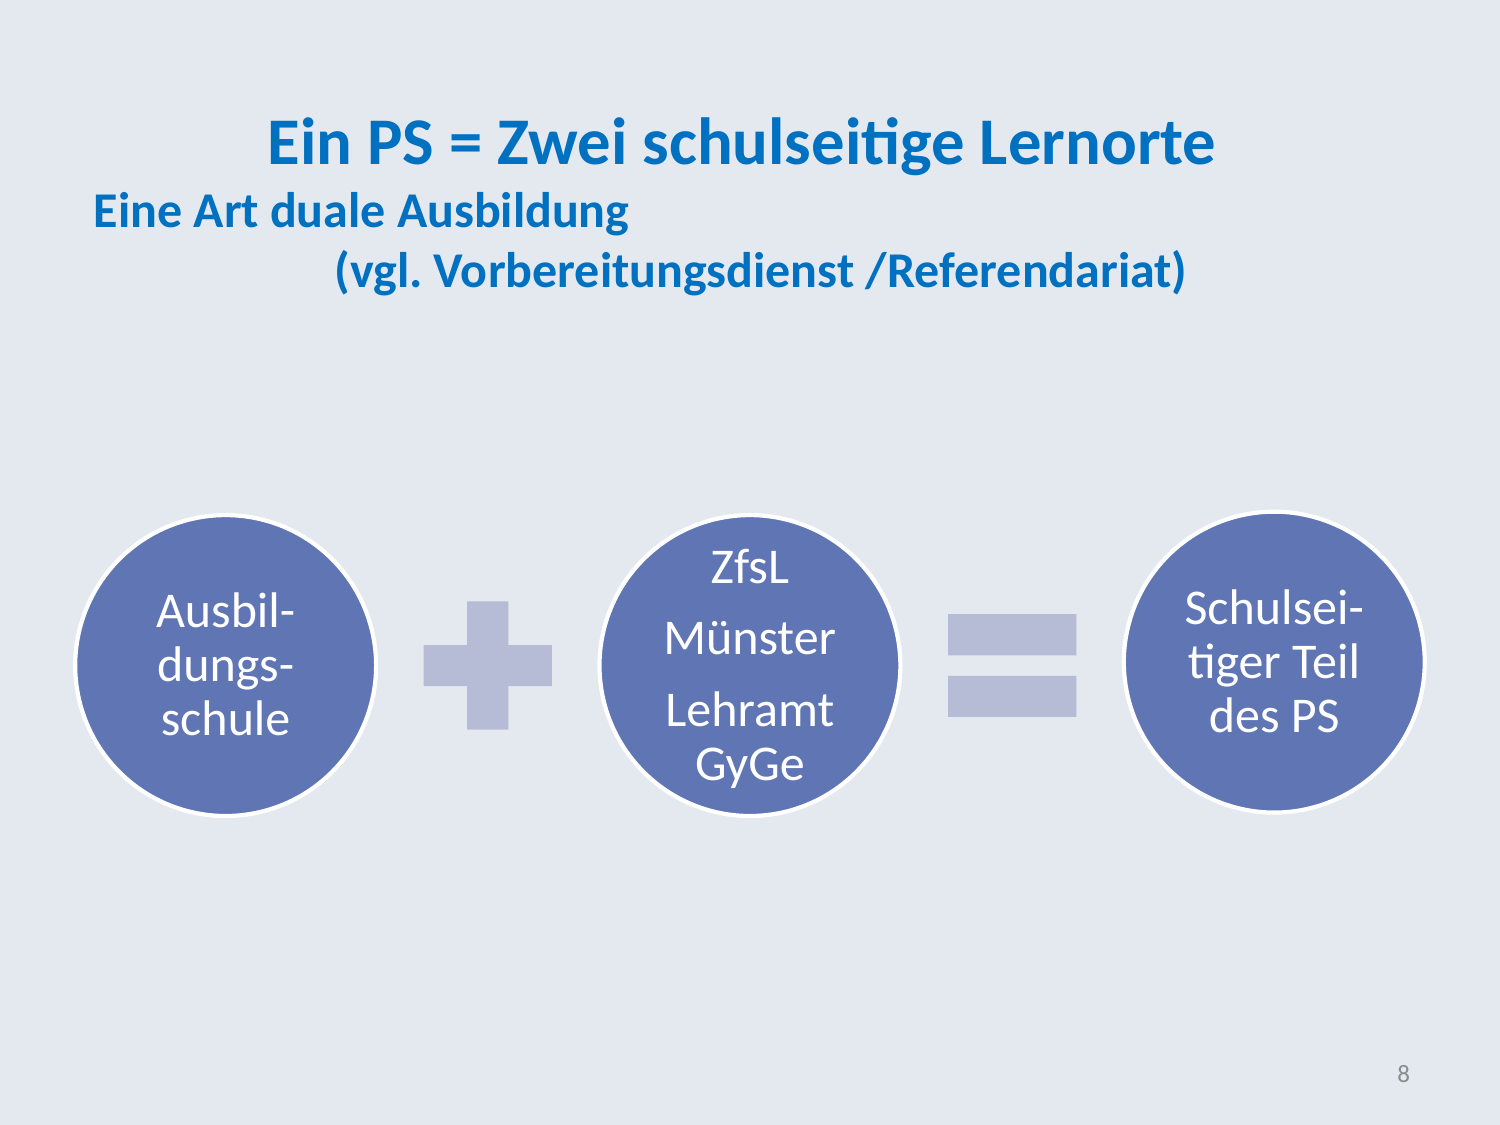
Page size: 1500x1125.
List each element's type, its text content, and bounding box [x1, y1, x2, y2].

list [74, 326, 1426, 1006]
title Ein PS = Zwei schulseitige Lernorte Eine Art duale Ausbildung (vgl. Vorbereitungsdienst /Referendariat) [75, 45, 1425, 325]
slide_number 8 [1074, 1042, 1425, 1103]
